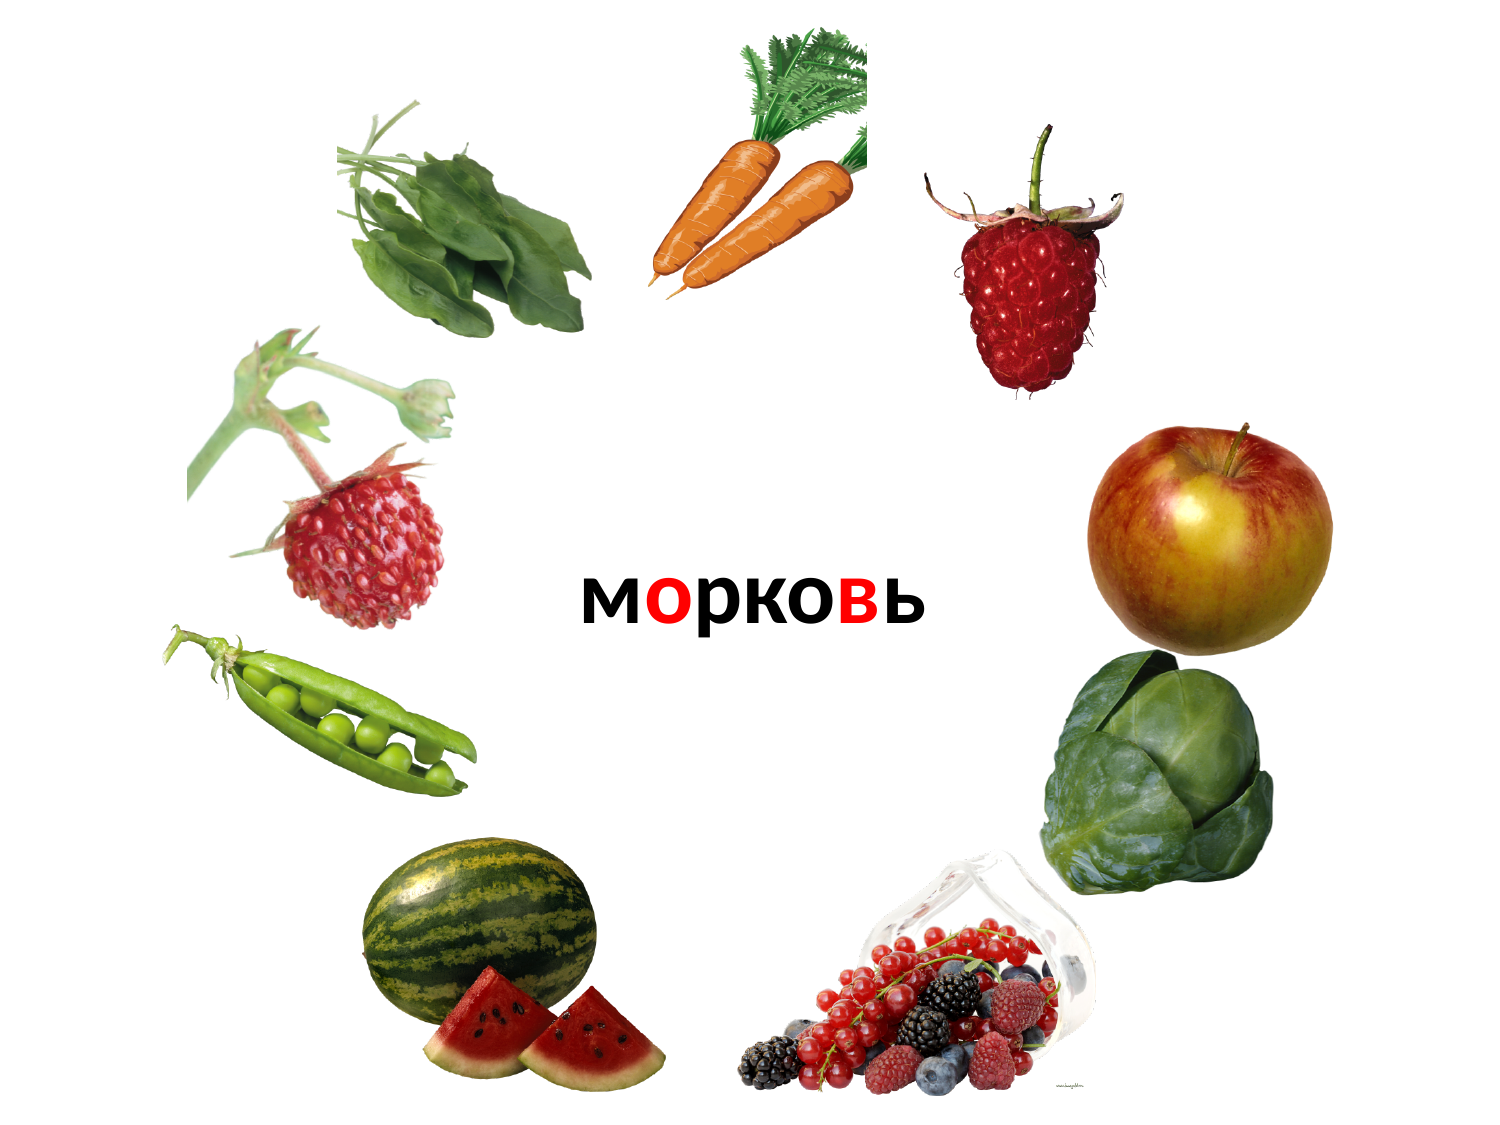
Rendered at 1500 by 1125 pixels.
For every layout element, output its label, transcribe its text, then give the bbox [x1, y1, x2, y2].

text_box морковь [564, 524, 942, 650]
picture [737, 412, 1336, 1096]
picture [924, 124, 1124, 401]
picture [637, 24, 867, 301]
picture [362, 837, 666, 1092]
picture [162, 99, 592, 797]
